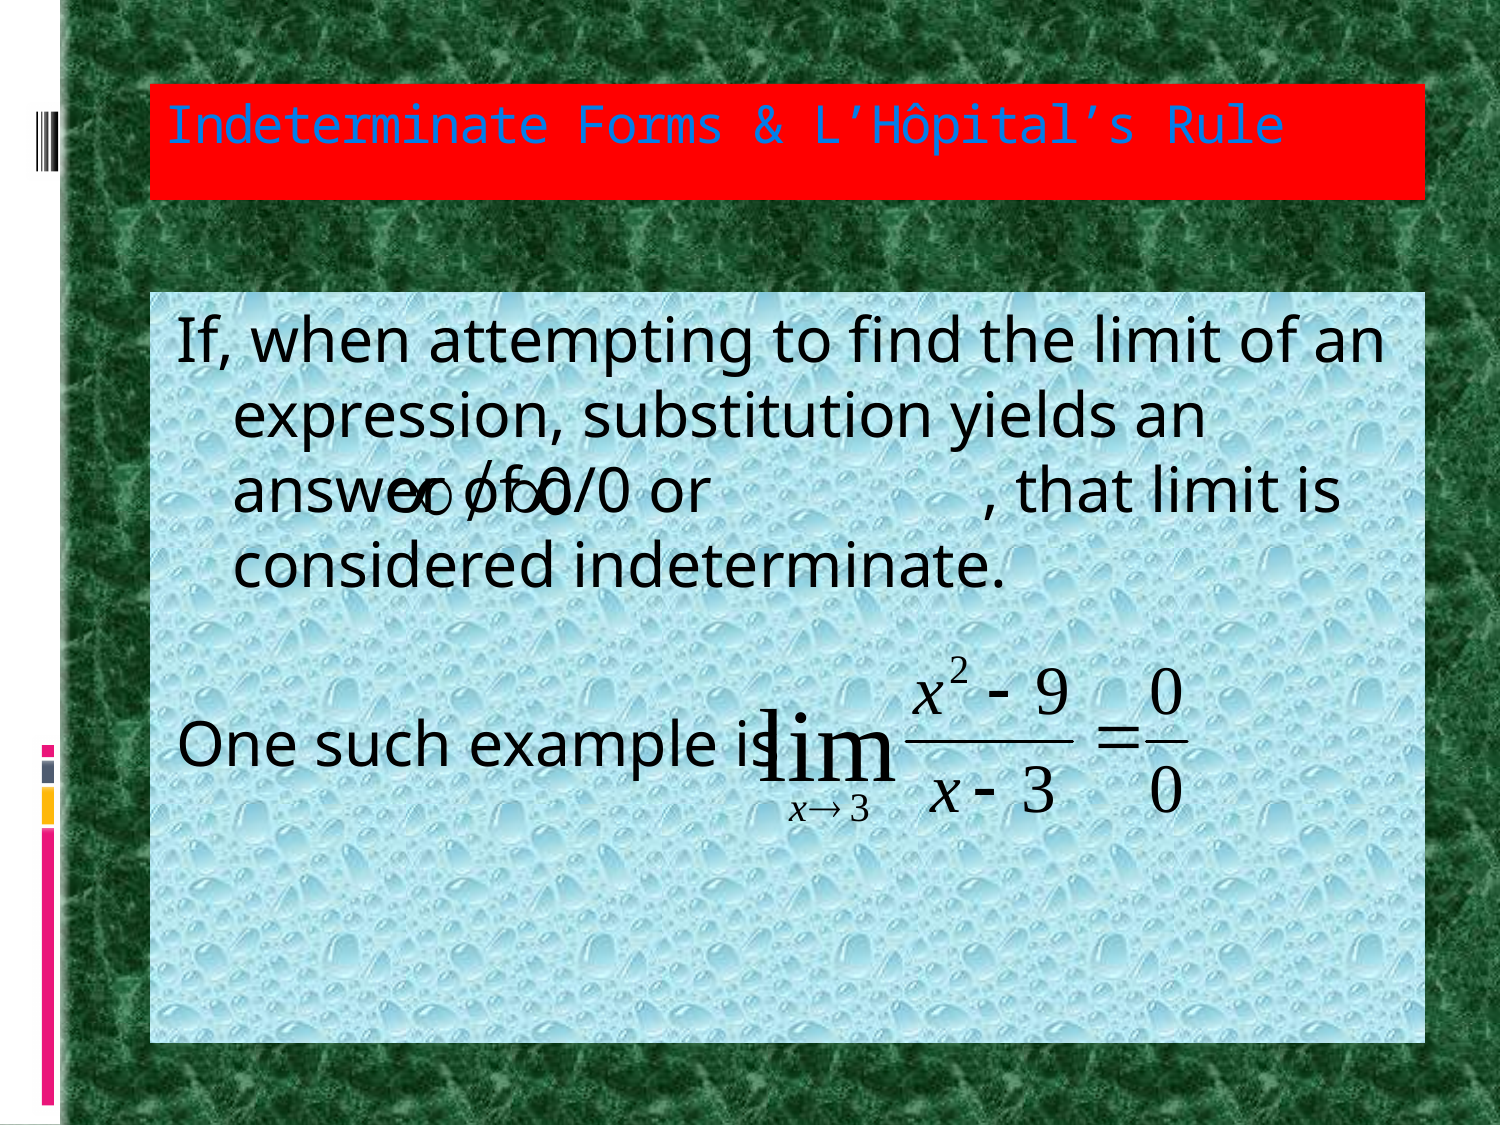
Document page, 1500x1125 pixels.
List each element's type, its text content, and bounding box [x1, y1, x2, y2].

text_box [749, 636, 1201, 835]
list If, when attempting to find the limit of an expression, substitution yields an answer of 0/0 or , that limit is considered indeterminate. One such example is [150, 292, 1425, 1043]
picture [70, 0, 1500, 1125]
title Indeterminate Forms & L’Hôpital’s Rule [150, 83, 1425, 200]
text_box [374, 437, 588, 545]
